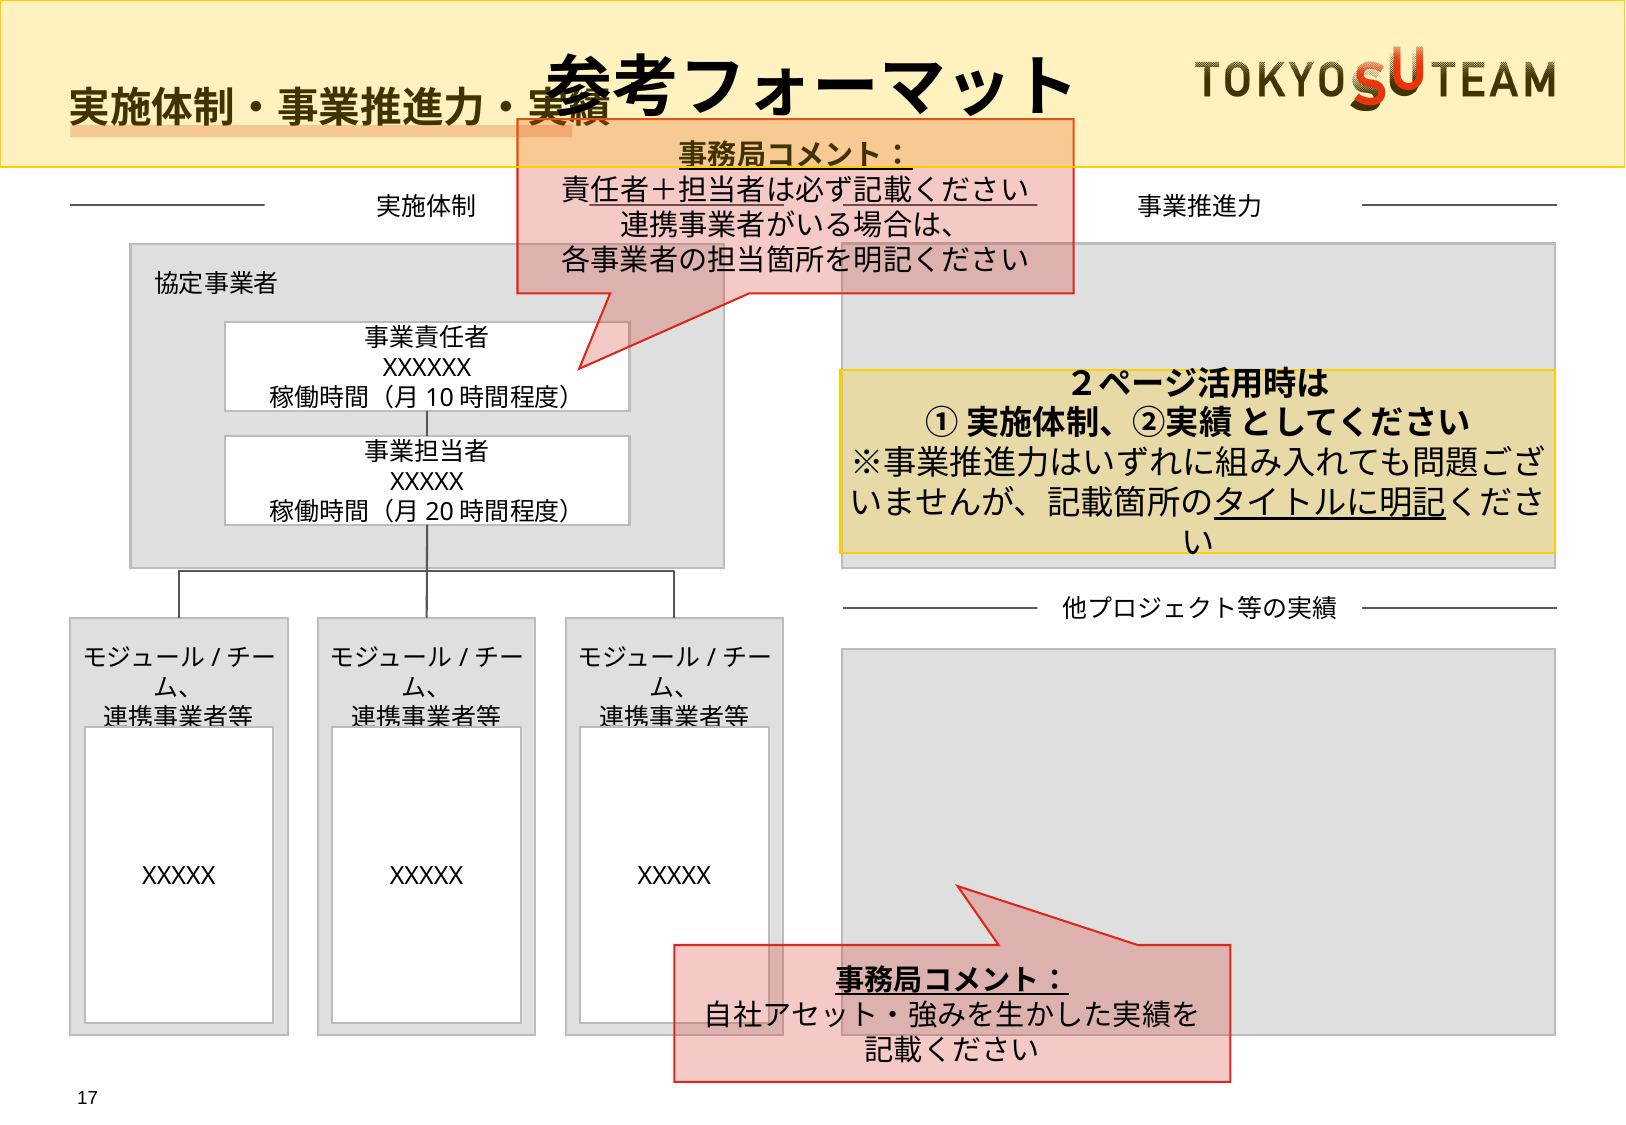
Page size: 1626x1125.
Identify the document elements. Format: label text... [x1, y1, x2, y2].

text_box 参考フォーマット [0, 0, 1625, 167]
text_box 事務局コメント： 自社アセット・強みを生かした実績を 記載ください [674, 886, 1231, 1082]
text_box 協定事業者 [130, 243, 609, 569]
picture [1194, 45, 1557, 115]
text_box モジュール/チーム、 連携事業者等 [318, 617, 536, 1035]
text_box モジュール/チーム、 連携事業者等 [565, 617, 784, 1035]
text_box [842, 586, 1557, 629]
text_box [841, 553, 1556, 569]
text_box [504, 447, 598, 696]
text_box 協定事業者 [428, 305, 724, 569]
text_box モジュール/チーム、 連携事業者等 [70, 617, 288, 1035]
text_box 事業責任者 XXXXXX 稼働時間（月10時間程度） [224, 322, 630, 411]
slide_number 17 [68, 1080, 98, 1109]
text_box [256, 446, 350, 696]
text_box XXXXX [580, 726, 769, 1023]
text_box 事業担当者 XXXXX 稼働時間（月20時間程度） [224, 436, 630, 525]
text_box [841, 648, 1556, 1035]
text_box XXXXX [332, 726, 521, 1023]
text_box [69, 183, 784, 226]
text_box ２ページ活用時は ①実施体制、②実績 としてください ※事業推進力はいずれに組み入れても問題ございませんが、記載箇所のタイトルに明記ください [840, 369, 1556, 553]
text_box XXXXX [84, 726, 274, 1023]
text_box 事務局コメント： 責任者＋担当者は必ず記載ください 連携事業者がいる場合は、 各事業者の担当箇所を明記ください [517, 167, 1074, 369]
text_box [841, 243, 1556, 369]
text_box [842, 183, 1557, 226]
